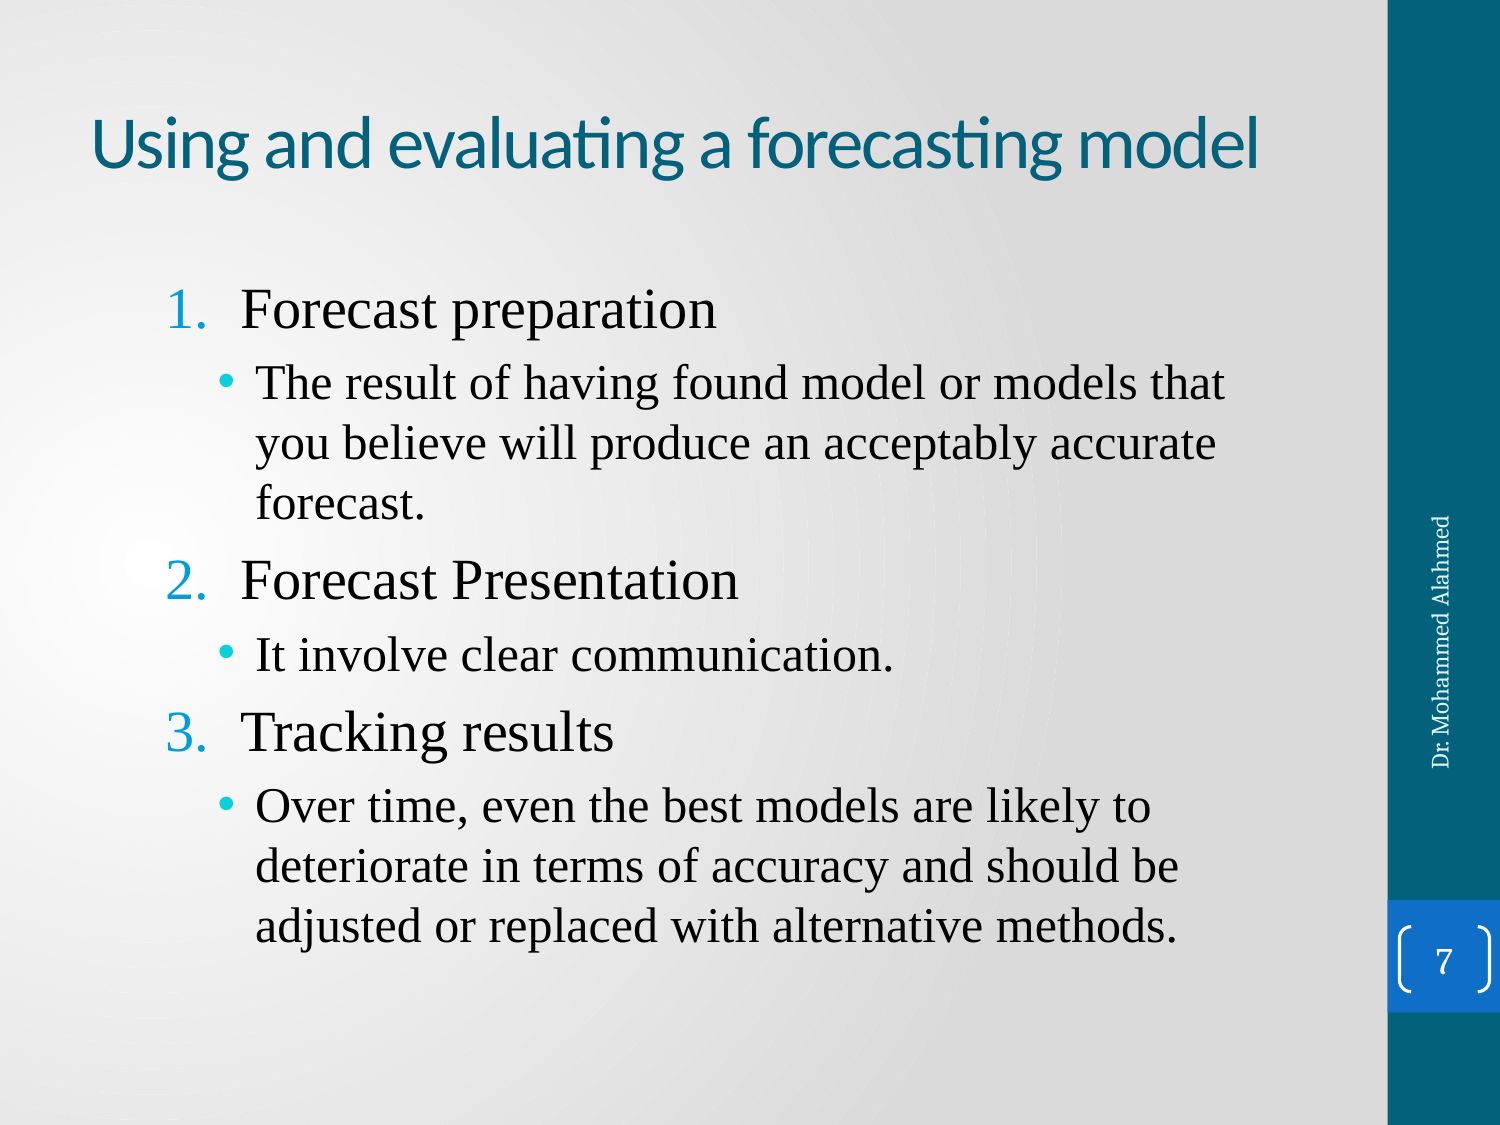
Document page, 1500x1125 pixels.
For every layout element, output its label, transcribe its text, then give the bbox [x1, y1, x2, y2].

footer Dr. Mohammed Alahmed [1408, 500, 1469, 889]
title Using and evaluating a forecasting model [75, 45, 1325, 233]
list Forecast preparation The result of having found model or models that you believe will produce an acceptably accurate forecast. Forecast Presentation It involve clear communication. Tracking results Over time, even the best models are likely to deteriorate in terms of accuracy and should be adjusted or replaced with alternative methods. [75, 262, 1325, 1050]
slide_number 7 [1397, 925, 1492, 994]
